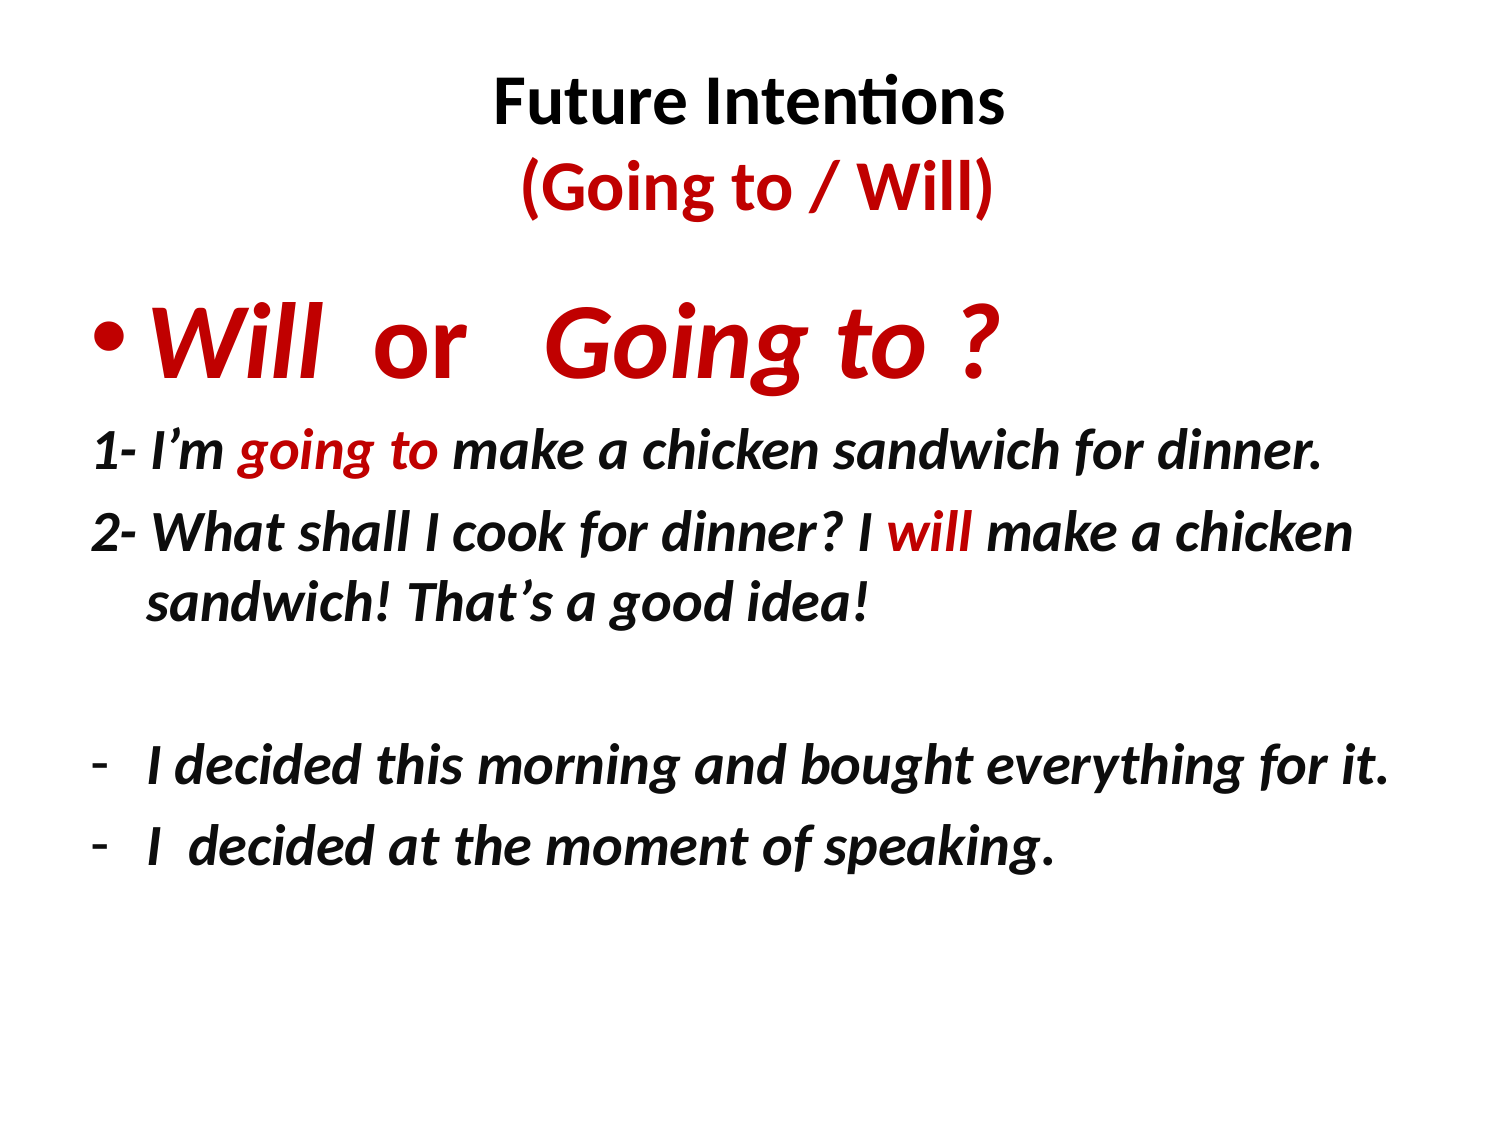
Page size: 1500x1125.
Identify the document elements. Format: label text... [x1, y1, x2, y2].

title Future Intentions (Going to / Will) [75, 45, 1425, 233]
list Will or Going to ? 1- I’m going to make a chicken sandwich for dinner. 2- What shall I cook for dinner? I will make a chicken sandwich! That’s a good idea! I decided this morning and bought everything for it. I decided at the moment of speaking. [75, 262, 1425, 1005]
